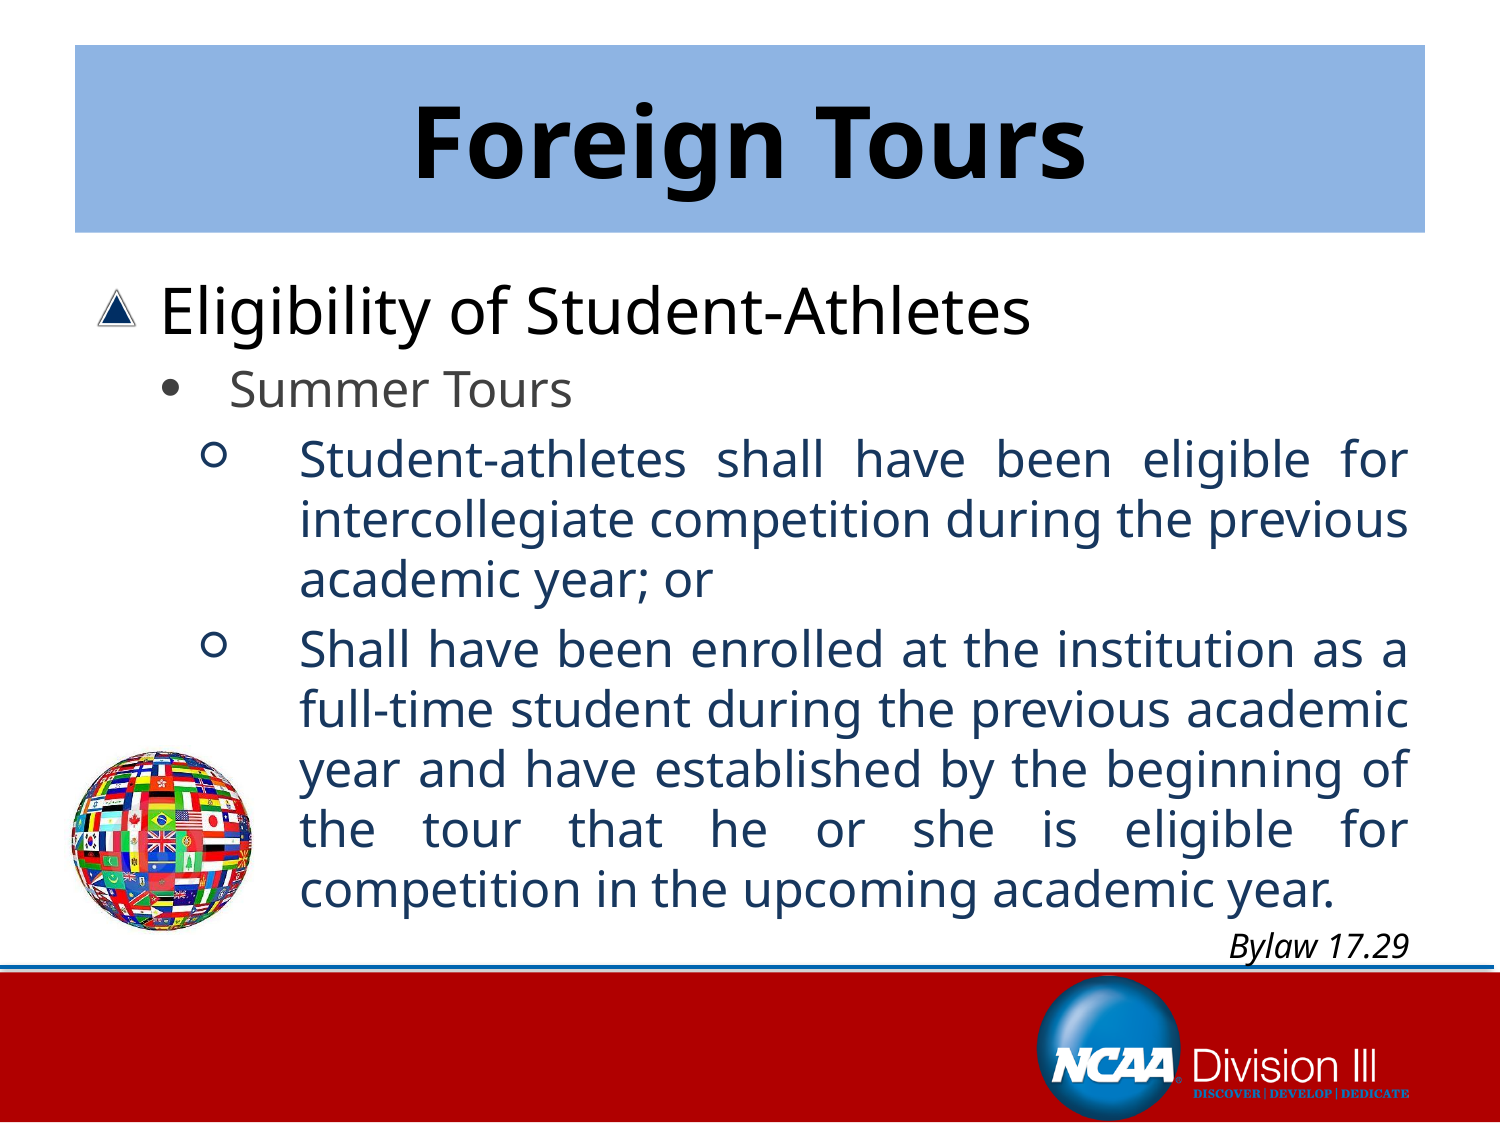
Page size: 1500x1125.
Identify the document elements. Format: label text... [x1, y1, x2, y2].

title Foreign Tours [75, 45, 1425, 233]
list Eligibility of Student-Athletes Summer Tours Student-athletes shall have been eligible for intercollegiate competition during the previous academic year; or Shall have been enrolled at the institution as a full-time student during the previous academic year and have established by the beginning of the tour that he or she is eligible for competition in the upcoming academic year. Bylaw 17.29 [75, 262, 1425, 988]
picture [1021, 988, 1423, 1125]
picture [64, 745, 259, 941]
picture [90, 282, 143, 335]
